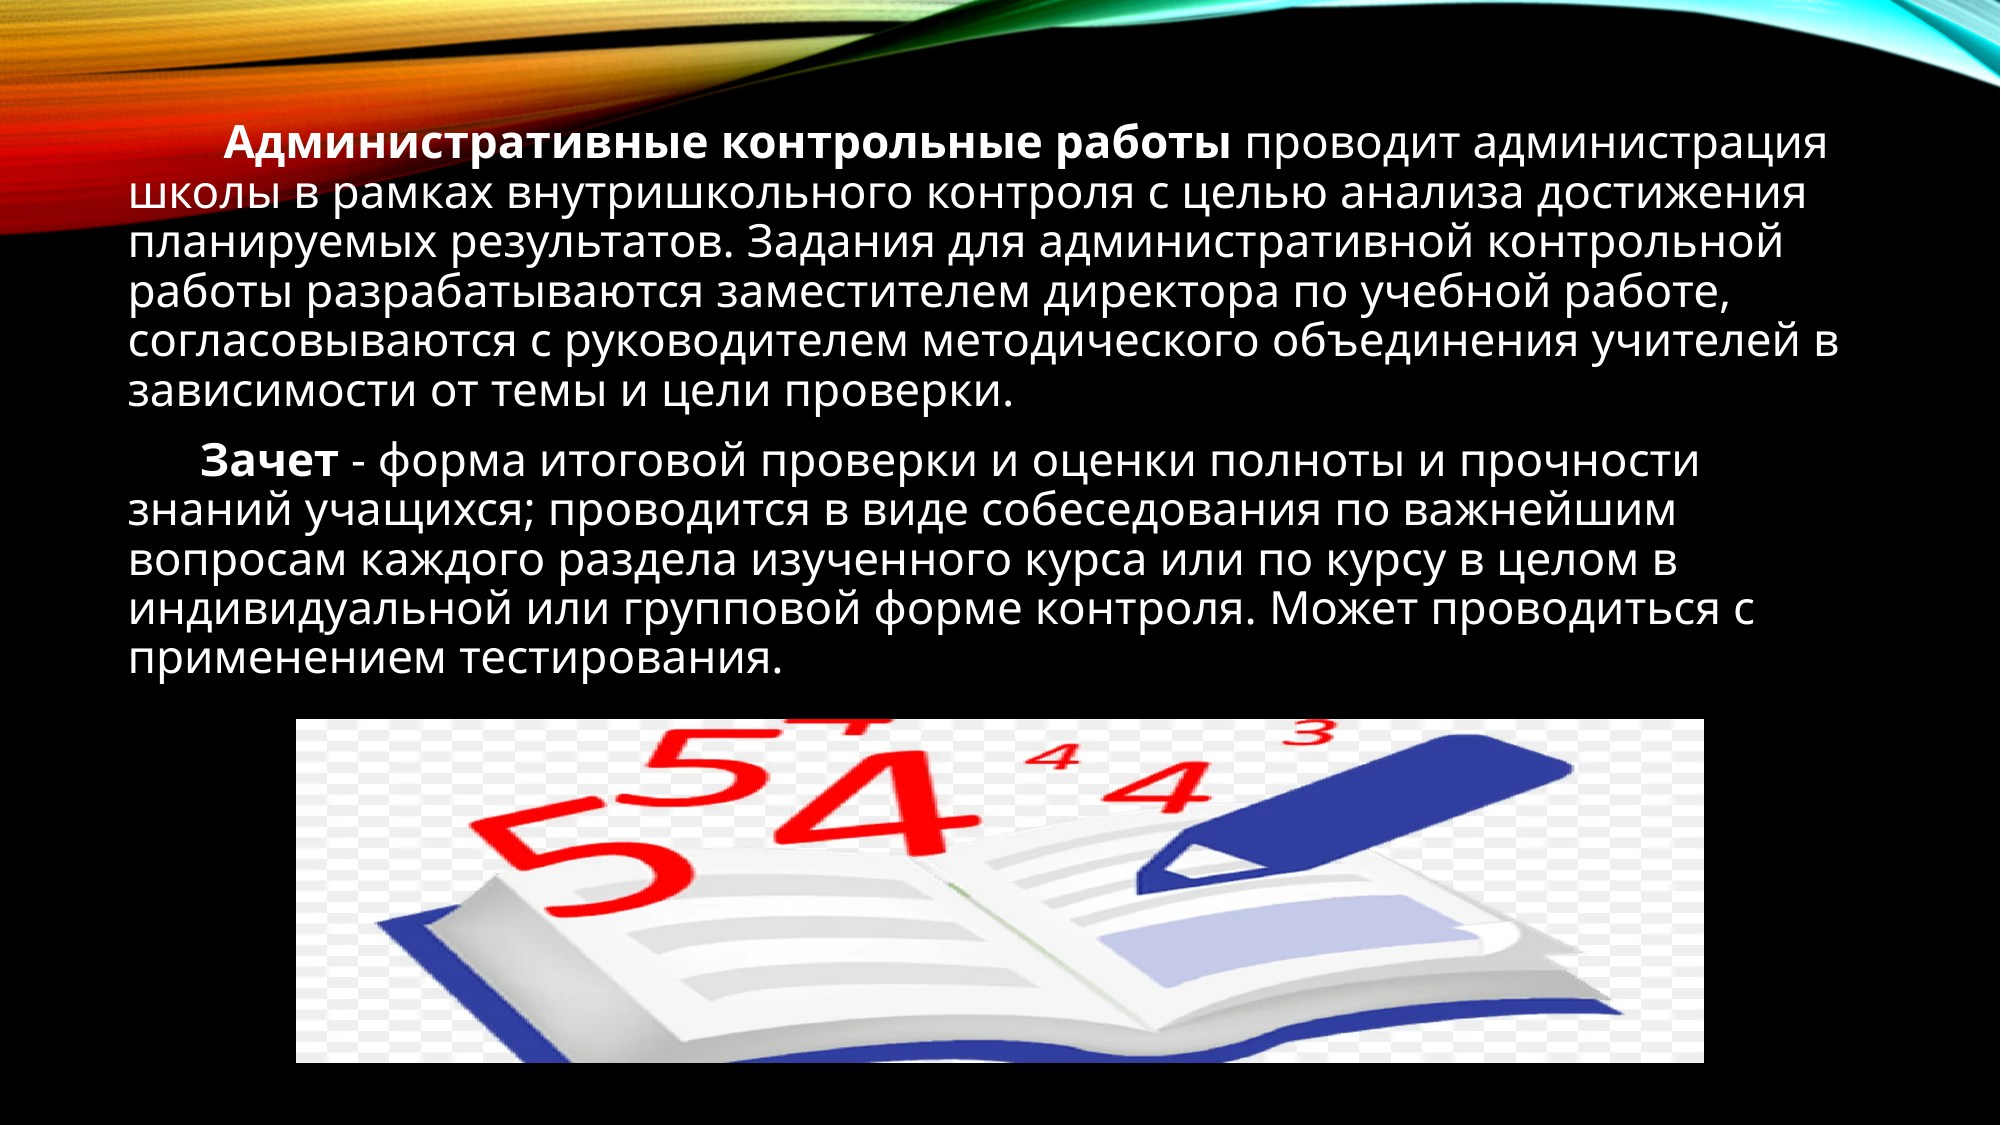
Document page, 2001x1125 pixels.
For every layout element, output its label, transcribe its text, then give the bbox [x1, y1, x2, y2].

picture [0, 0, 2000, 237]
picture [296, 719, 1704, 1063]
list Административные контрольные работы проводит администрация школы в рамках внутришкольного контроля с целью анализа достижения планируемых результатов. Задания для административной контрольной работы разрабатываются заместителем директора по учебной работе, согласовываются с руководителем методического объединения учителей в зависимости от темы и цели проверки. Зачет - форма итоговой проверки и оценки полноты и прочности знаний учащихся; проводится в виде собеседования по важнейшим вопросам каждого раздела изученного курса или по курсу в целом в индивидуальной или групповой форме контроля. Может проводиться с применением тестирования. [112, 111, 1888, 1021]
